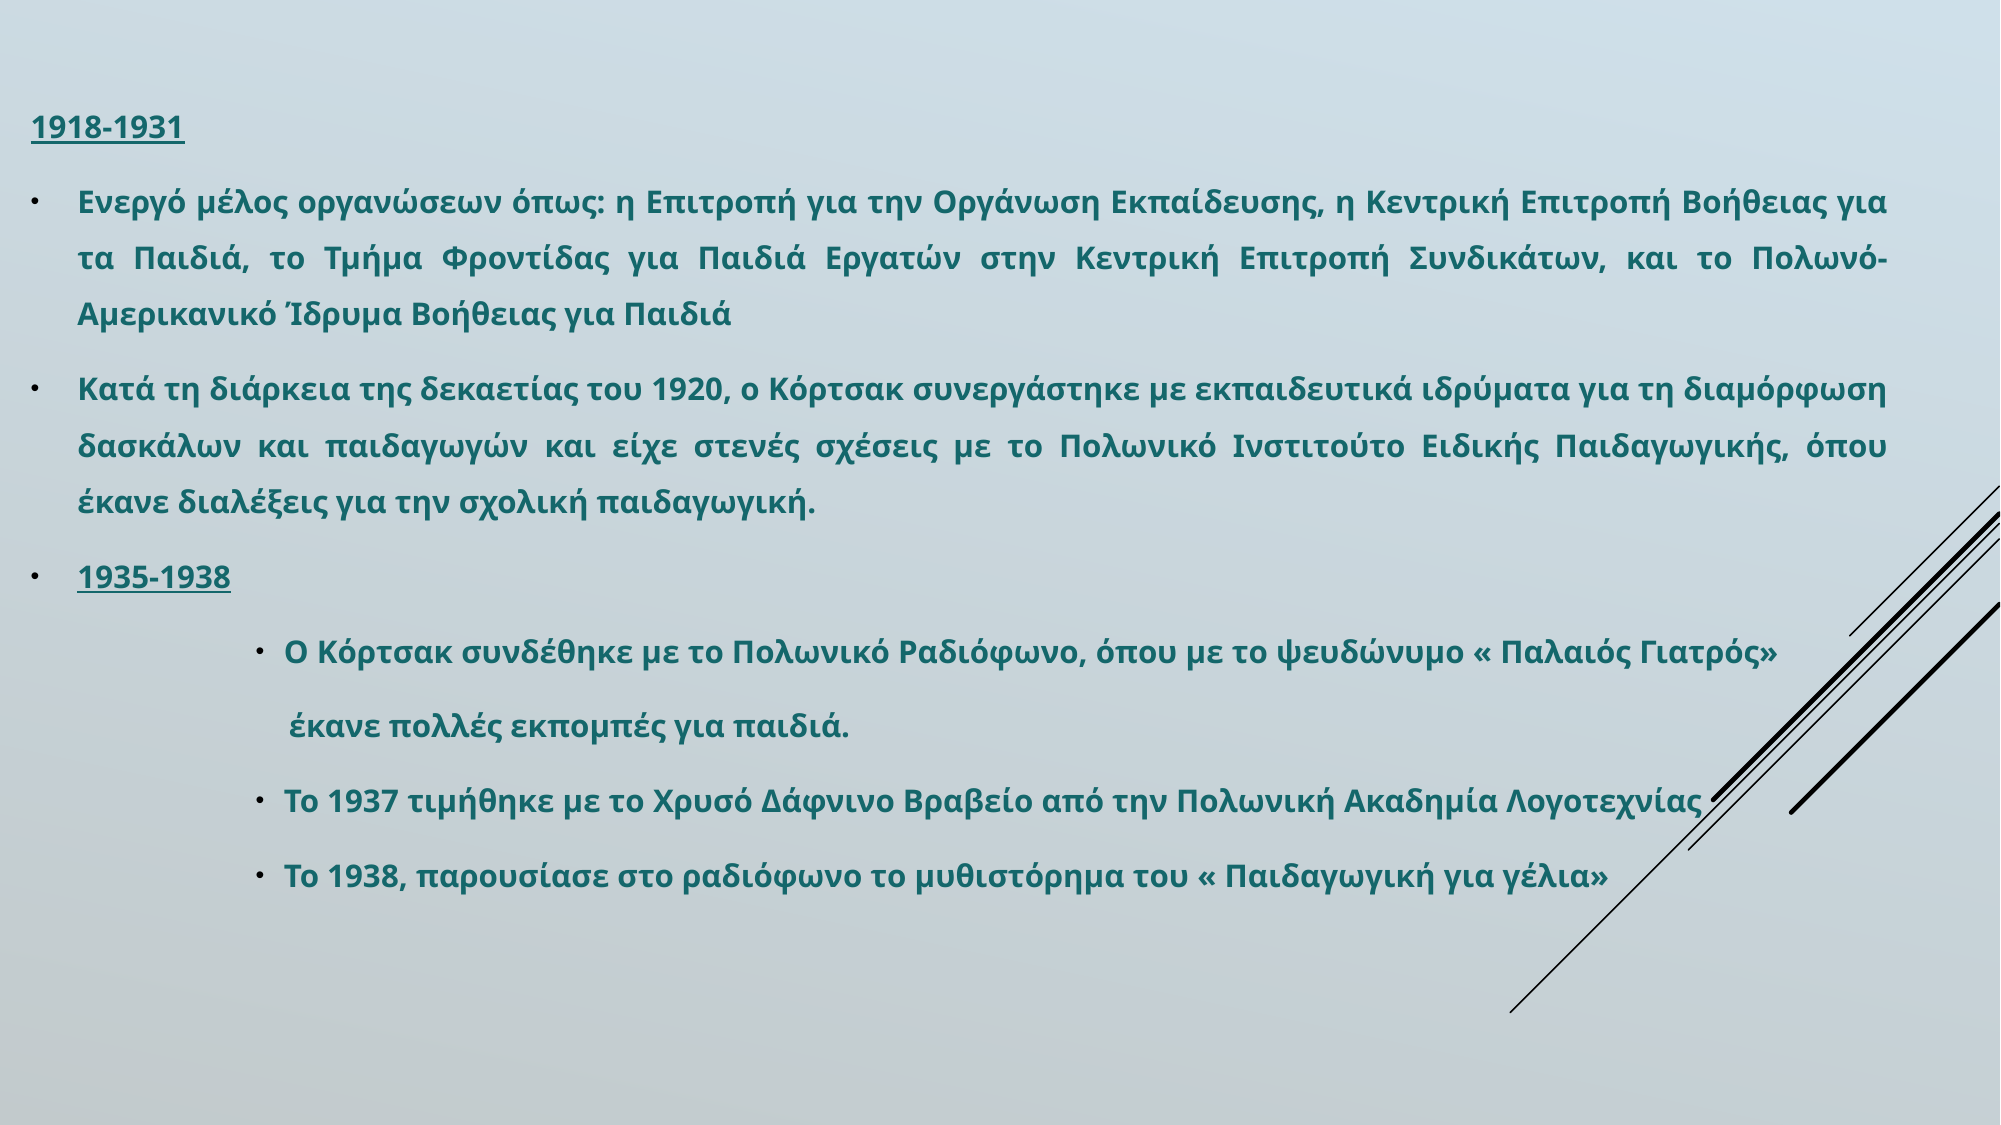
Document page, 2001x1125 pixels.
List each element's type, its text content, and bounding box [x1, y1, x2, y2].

list 1918-1931 Ενεργό μέλος οργανώσεων όπως: η Επιτροπή για την Οργάνωση Εκπαίδευσης, η Κεντρική Επιτροπή Βοήθειας για τα Παιδιά, το Τμήμα Φροντίδας για Παιδιά Εργατών στην Κεντρική Επιτροπή Συνδικάτων, και το Πολωνό-Αμερικανικό Ίδρυμα Βοήθειας για Παιδιά Κατά τη διάρκεια της δεκαετίας του 1920, ο Κόρτσακ συνεργάστηκε με εκπαιδευτικά ιδρύματα για τη διαμόρφωση δασκάλων και παιδαγωγών και είχε στενές σχέσεις με το Πολωνικό Ινστιτούτο Ειδικής Παιδαγωγικής, όπου έκανε διαλέξεις για την σχολική παιδαγωγική. 1935-1938 Ο Κόρτσακ συνδέθηκε με το Πολωνικό Ραδιόφωνο, όπου με το ψευδώνυμο « Παλαιός Γιατρός» έκανε πολλές εκπομπές για παιδιά. Το 1937 τιμήθηκε με το Χρυσό Δάφνινο Βραβείο από την Πολωνική Ακαδημία Λογοτεχνίας Το 1938, παρουσίασε στο ραδιόφωνο το μυθιστόρημα του « Παιδαγωγική για γέλια» [15, 81, 1905, 1093]
